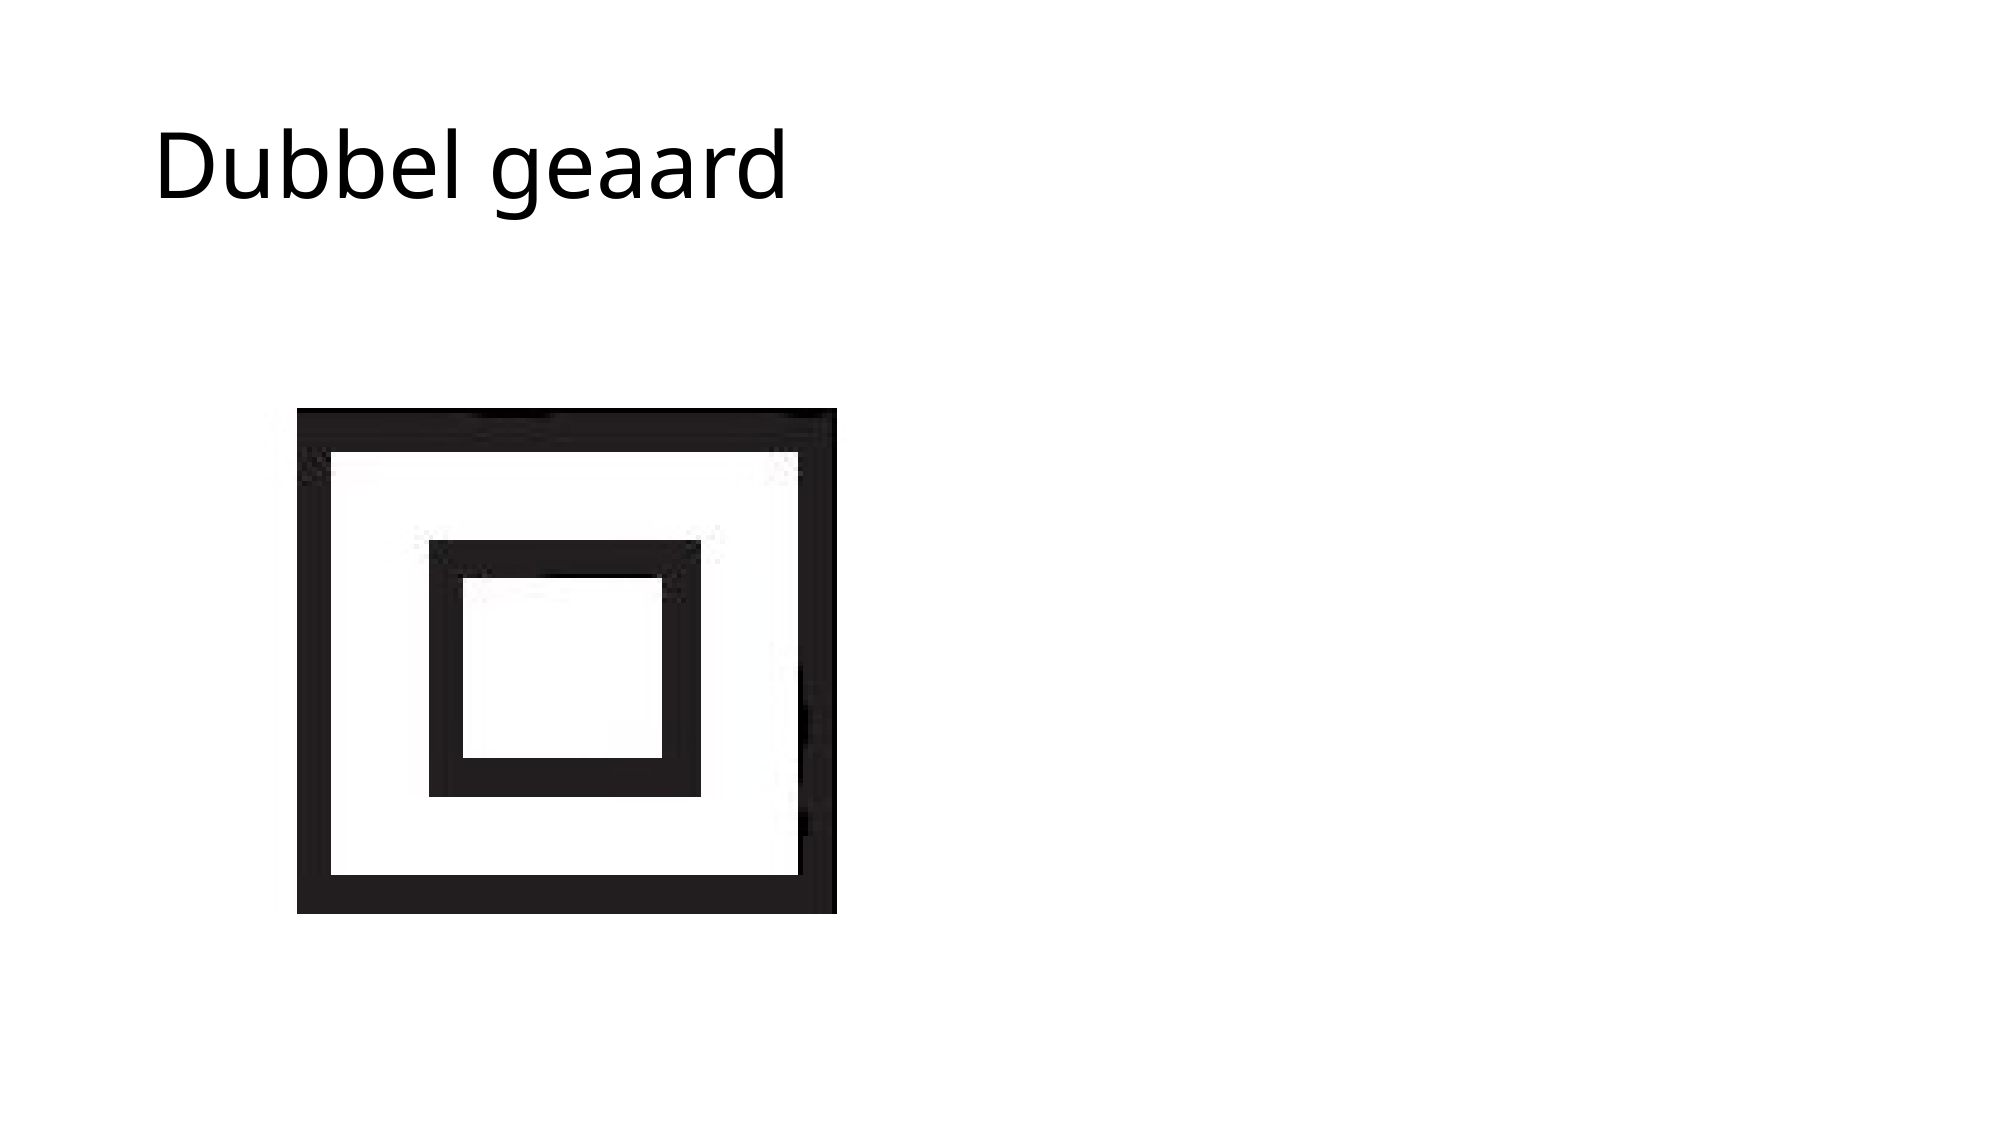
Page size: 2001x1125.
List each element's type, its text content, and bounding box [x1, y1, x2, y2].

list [108, 331, 1037, 997]
title Dubbel geaard [137, 59, 1863, 278]
